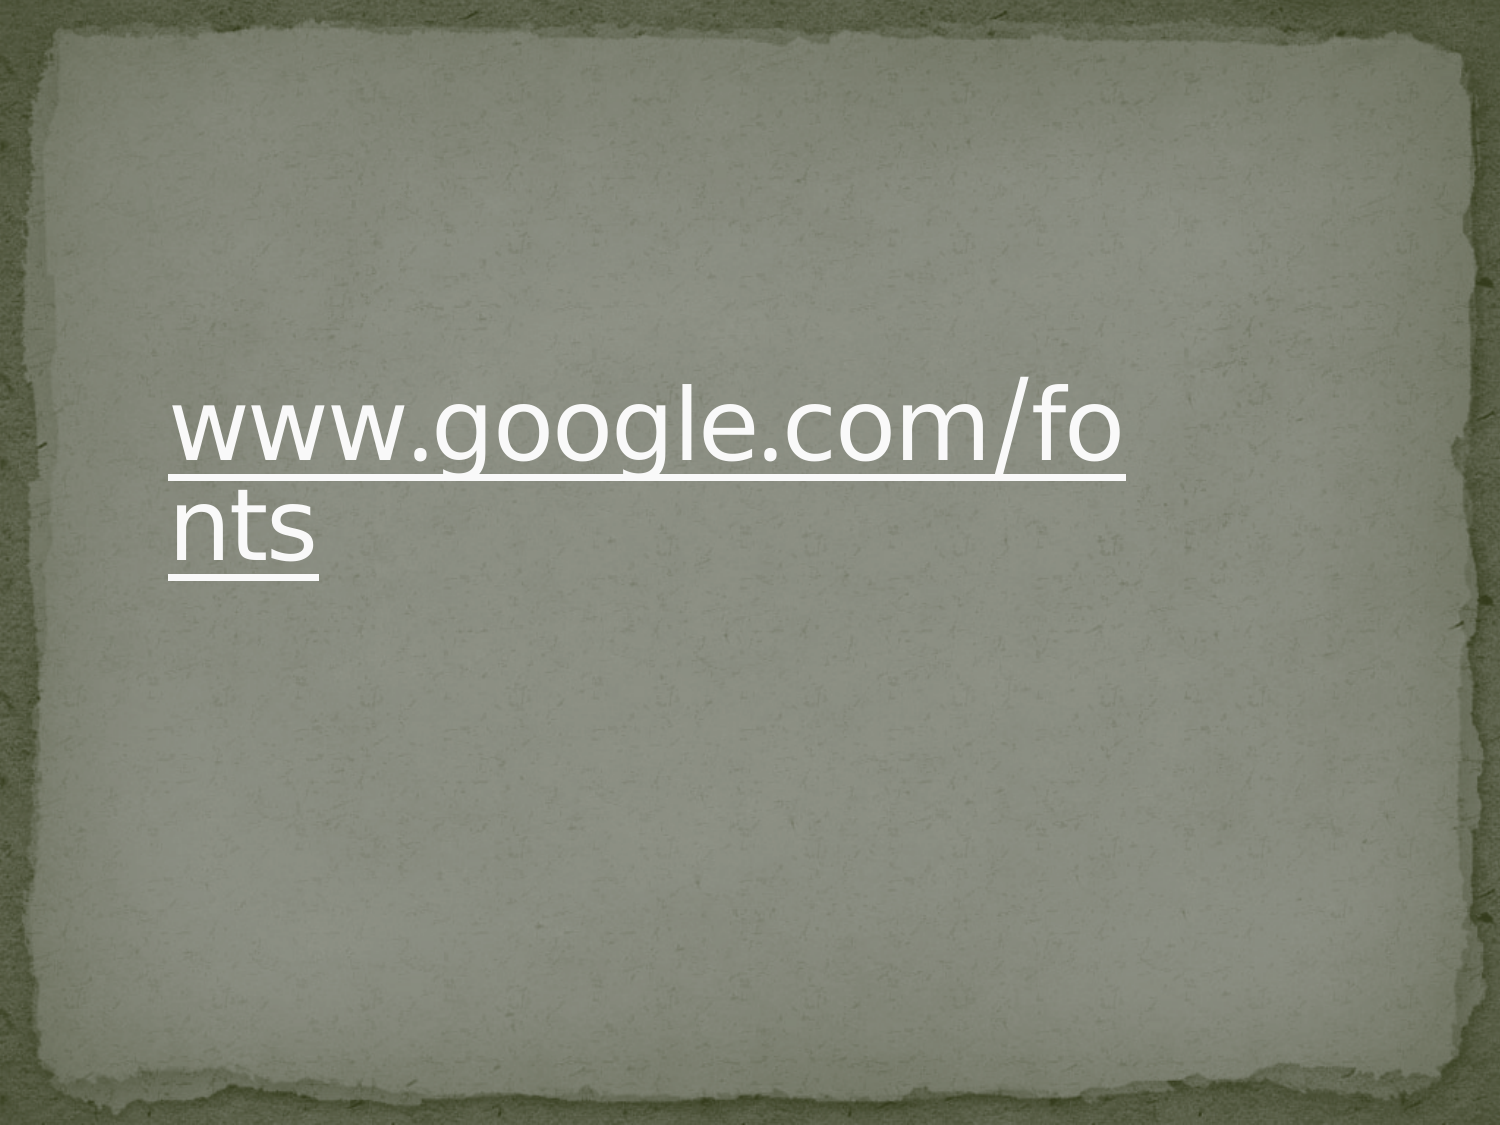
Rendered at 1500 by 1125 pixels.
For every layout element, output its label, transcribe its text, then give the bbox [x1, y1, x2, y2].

title www.google.com/fonts [257, 81, 1290, 739]
